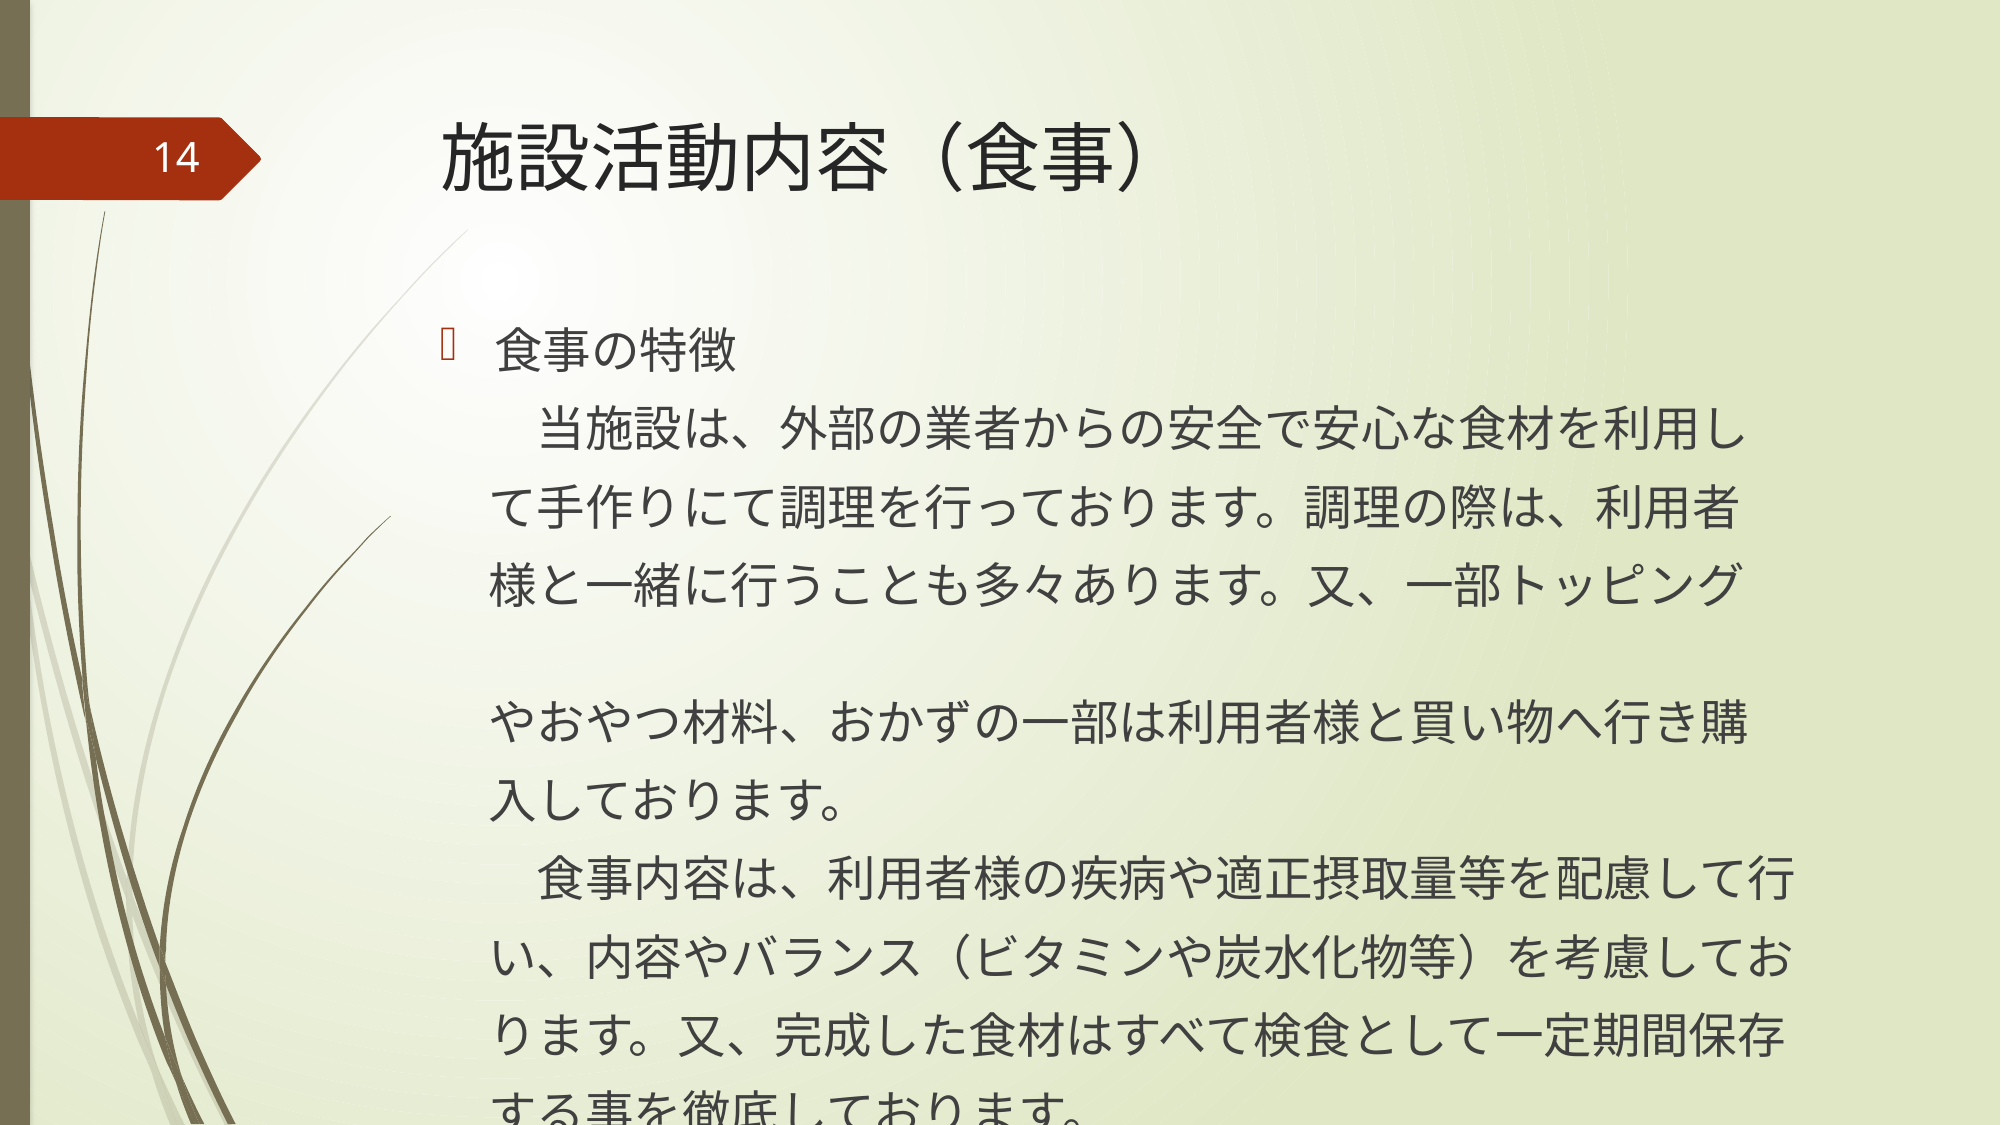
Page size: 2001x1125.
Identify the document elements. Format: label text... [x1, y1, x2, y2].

slide_number 14 [87, 129, 216, 190]
title 施設活動内容（食事） [425, 102, 1888, 312]
list 食事の特徴 当施設は、外部の業者からの安全で安心な食材を利用し て手作りにて調理を行っております。調理の際は、利用者 様と一緒に行うことも多々あります。又、一部トッピング やおやつ材料、おかずの一部は利用者様と買い物へ行き購 入しております。 食事内容は、利用者様の疾病や適正摂取量等を配慮して行 い、内容やバランス（ビタミンや炭水化物等）を考慮してお ります。又、完成した食材はすべて検食として一定期間保存 する事を徹底しております。 [424, 312, 1888, 1125]
